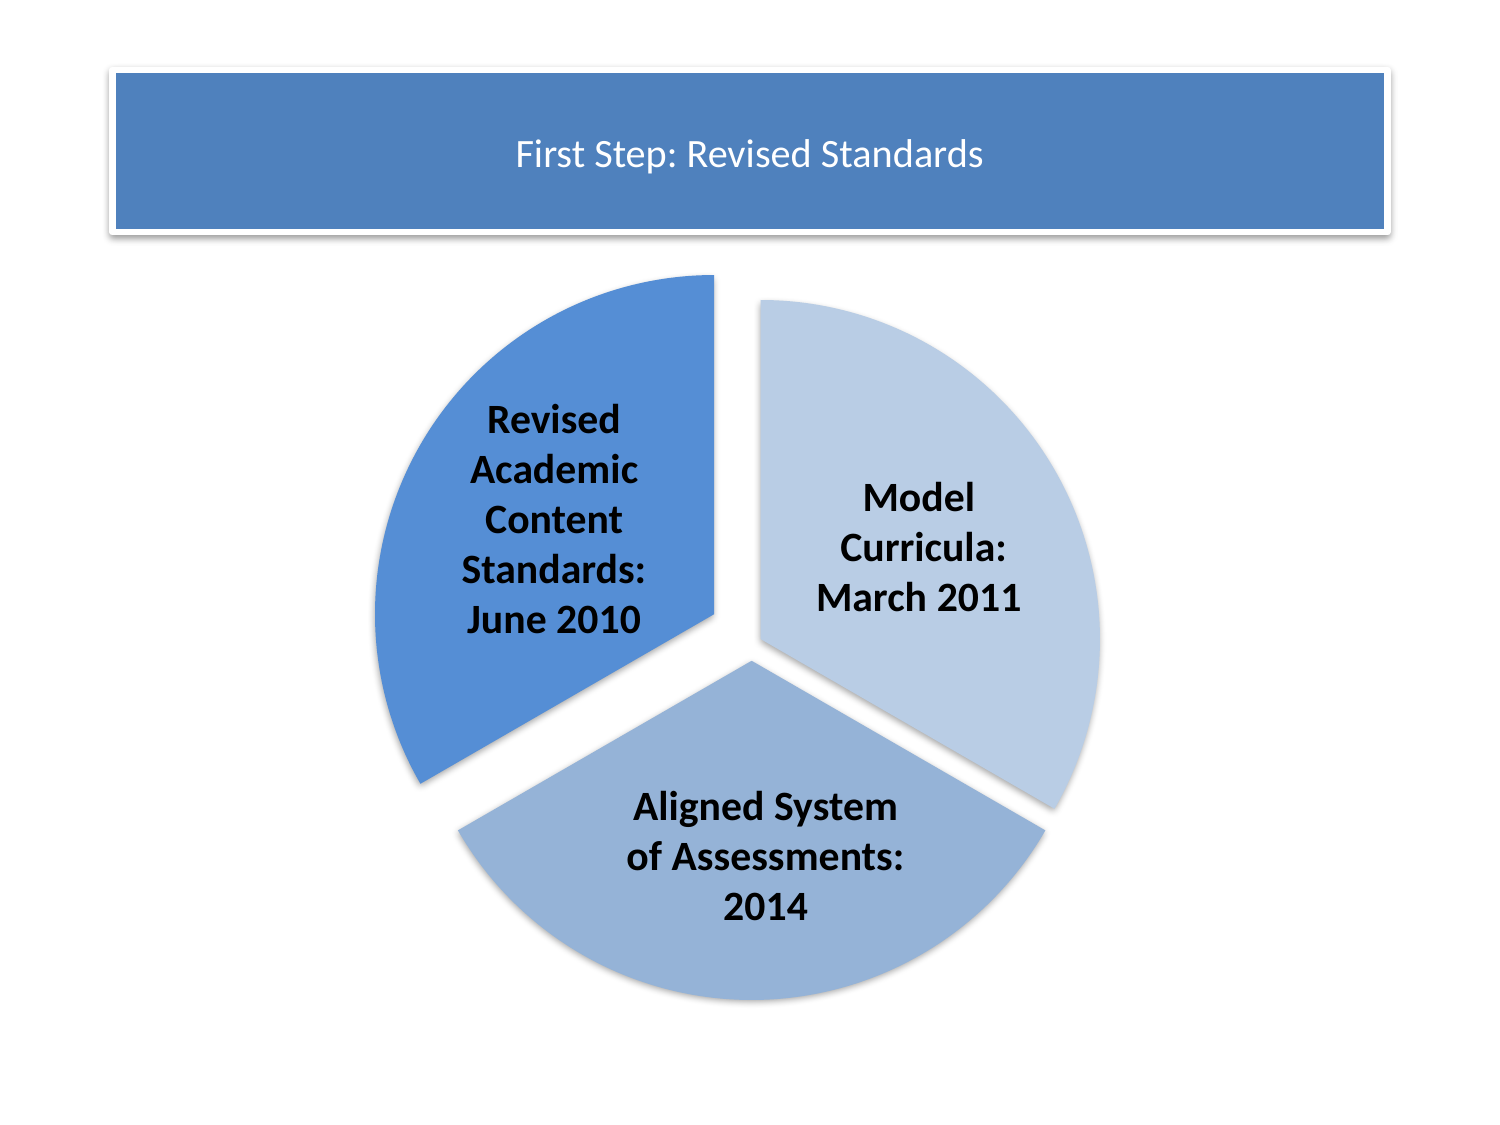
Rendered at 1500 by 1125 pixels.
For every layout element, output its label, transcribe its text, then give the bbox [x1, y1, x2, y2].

text_box [760, 299, 1100, 809]
text_box [375, 421, 654, 784]
text_box Revised Academic Content Standards: June 2010 [435, 384, 673, 649]
text_box [465, 275, 715, 638]
text_box Aligned System of Assessments: 2014 [611, 771, 920, 937]
text_box [457, 660, 1046, 1000]
title First Step: Revised Standards [109, 67, 1391, 235]
text_box Model Curricula: March 2011 [775, 462, 1063, 628]
